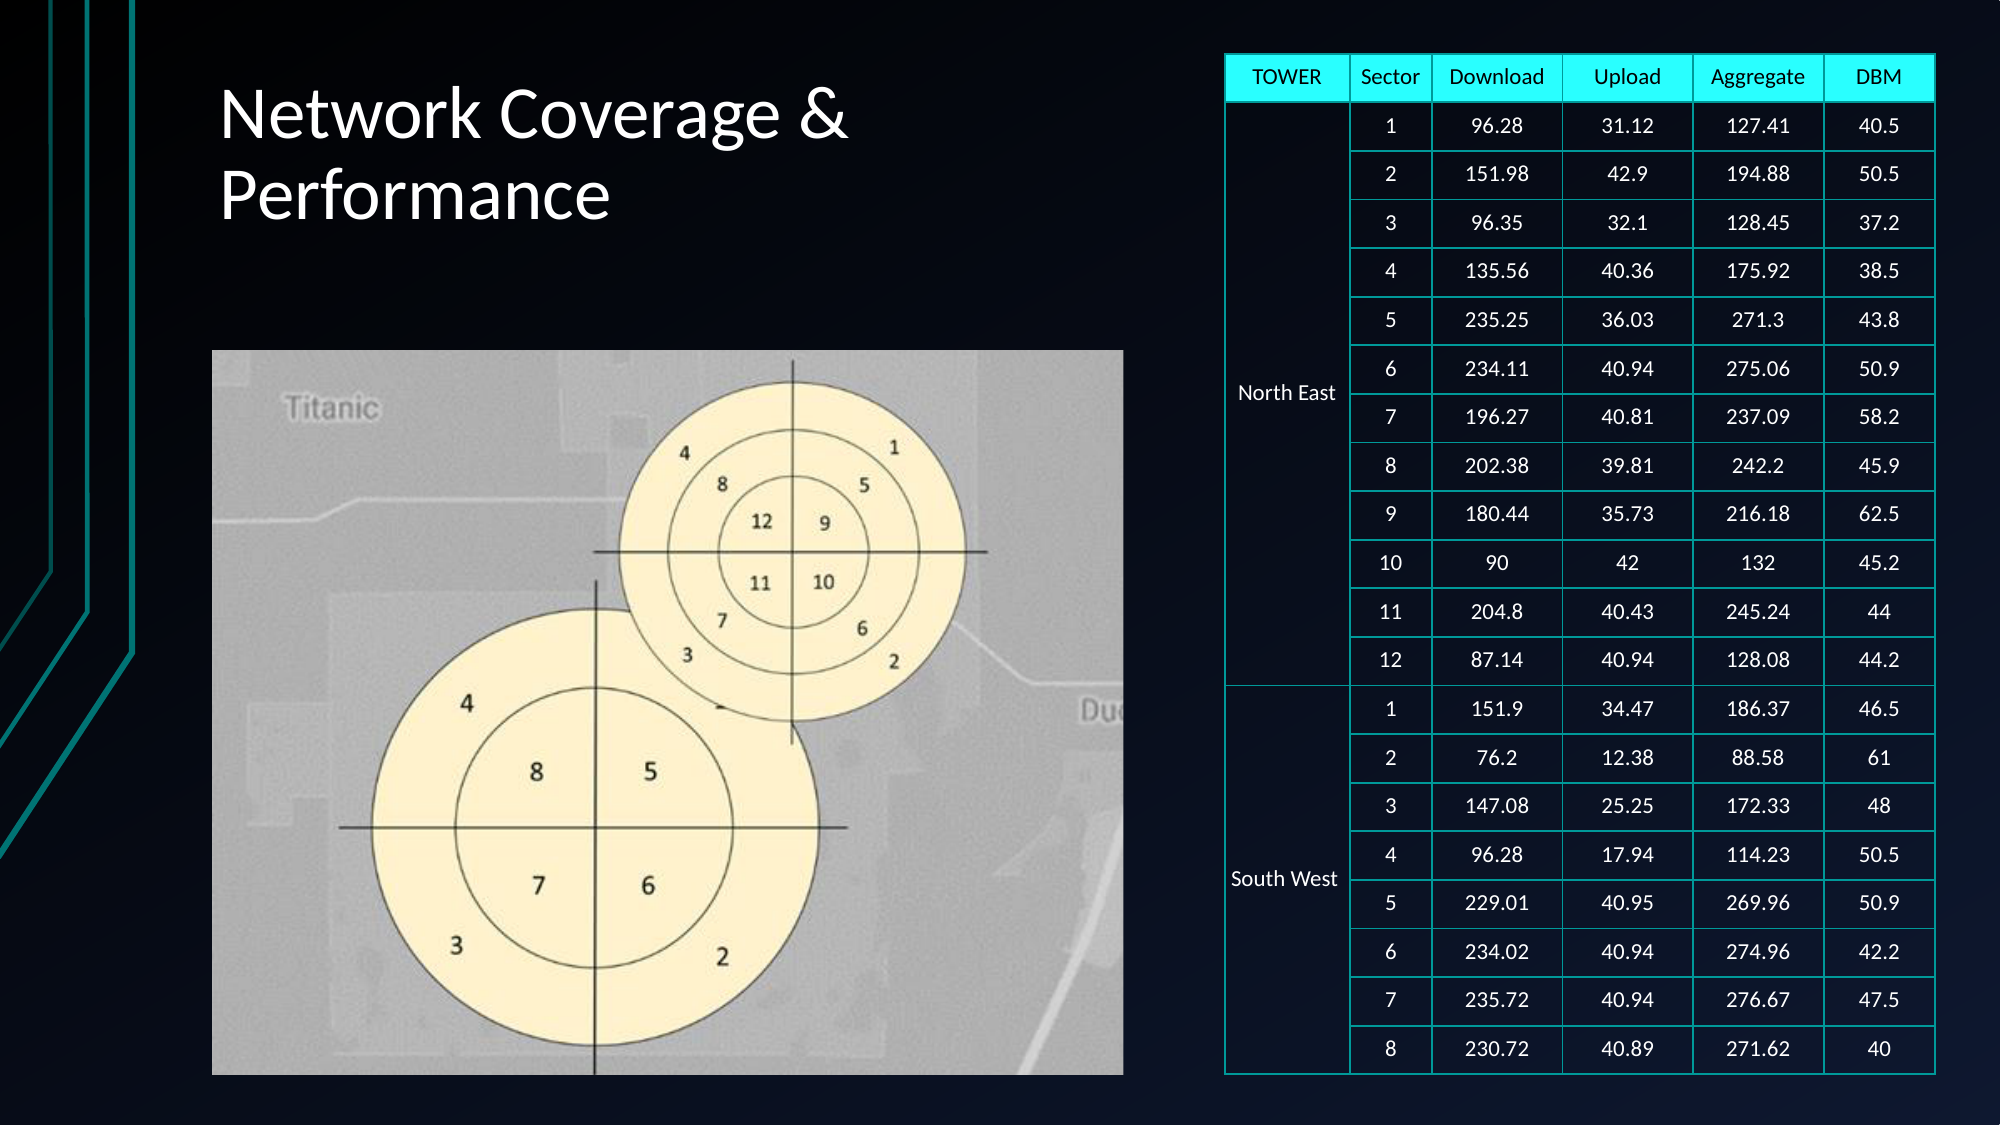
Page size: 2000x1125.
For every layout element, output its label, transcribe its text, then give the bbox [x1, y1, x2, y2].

table_cell 32.1 [1563, 200, 1692, 247]
table_cell 76.2 [1433, 735, 1562, 782]
table_cell 234.02 [1433, 929, 1562, 976]
table_cell 9 [1351, 492, 1431, 539]
table_cell 40.94 [1563, 638, 1692, 685]
table_cell 44.2 [1825, 638, 1934, 685]
table_cell 44 [1825, 589, 1934, 636]
table_header Sector [1351, 55, 1431, 101]
table_cell 2 [1351, 152, 1431, 199]
table_cell 40.89 [1563, 1027, 1692, 1073]
table_cell 31.12 [1563, 103, 1692, 150]
table_cell 10 [1351, 541, 1431, 587]
table_cell 204.8 [1433, 589, 1562, 636]
table_cell 42 [1563, 541, 1692, 587]
table_cell 5 [1351, 881, 1431, 928]
table_cell 87.14 [1433, 638, 1562, 685]
table_cell 90 [1433, 541, 1562, 587]
table_cell 40.94 [1563, 346, 1692, 393]
table_cell 271.62 [1694, 1027, 1823, 1073]
table_cell 186.37 [1694, 686, 1823, 733]
table_header Aggregate [1694, 55, 1823, 101]
table_cell 237.09 [1694, 395, 1823, 442]
table_cell 276.67 [1694, 978, 1823, 1025]
table_cell 6 [1351, 929, 1431, 976]
title Network Coverage & Performance [199, 45, 975, 246]
table_cell 50.5 [1825, 152, 1934, 199]
table_cell 34.47 [1563, 686, 1692, 733]
table_cell 96.28 [1433, 832, 1562, 879]
table_cell 245.24 [1694, 589, 1823, 636]
table_cell 37.2 [1825, 200, 1934, 247]
table_cell 230.72 [1433, 1027, 1562, 1073]
table_header TOWER [1226, 55, 1349, 101]
table_cell 45.9 [1825, 443, 1934, 490]
table_cell 39.81 [1563, 443, 1692, 490]
table_cell 8 [1351, 443, 1431, 490]
table_cell 48 [1825, 784, 1934, 830]
table_cell 17.94 [1563, 832, 1692, 879]
table_cell 42.2 [1825, 929, 1934, 976]
table_cell 43.8 [1825, 298, 1934, 344]
table_cell 202.38 [1433, 443, 1562, 490]
table_cell 114.23 [1694, 832, 1823, 879]
table_cell South West [1226, 686, 1349, 1073]
table_cell 62.5 [1825, 492, 1934, 539]
table_cell 242.2 [1694, 443, 1823, 490]
table_cell 12 [1351, 638, 1431, 685]
table_cell 40.94 [1563, 978, 1692, 1025]
table_cell 274.96 [1694, 929, 1823, 976]
table_cell 2 [1351, 735, 1431, 782]
table_cell 132 [1694, 541, 1823, 587]
table_header DBM [1825, 55, 1934, 101]
table_cell 40 [1825, 1027, 1934, 1073]
table_cell 7 [1351, 395, 1431, 442]
table_cell 58.2 [1825, 395, 1934, 442]
table_cell 40.5 [1825, 103, 1934, 150]
table_cell 127.41 [1694, 103, 1823, 150]
table_cell 275.06 [1694, 346, 1823, 393]
table_cell 128.08 [1694, 638, 1823, 685]
table_cell 6 [1351, 346, 1431, 393]
table_cell 151.98 [1433, 152, 1562, 199]
table_cell North East [1226, 103, 1349, 685]
table_cell 128.45 [1694, 200, 1823, 247]
table_cell 3 [1351, 784, 1431, 830]
table_cell 50.9 [1825, 881, 1934, 928]
table_cell 216.18 [1694, 492, 1823, 539]
table_cell 25.25 [1563, 784, 1692, 830]
table_cell 229.01 [1433, 881, 1562, 928]
table_cell 196.27 [1433, 395, 1562, 442]
table_cell 135.56 [1433, 249, 1562, 296]
table_cell 180.44 [1433, 492, 1562, 539]
table_cell 45.2 [1825, 541, 1934, 587]
table_cell 8 [1351, 1027, 1431, 1073]
table_header Upload [1563, 55, 1692, 101]
table_cell 96.28 [1433, 103, 1562, 150]
table_cell 1 [1351, 686, 1431, 733]
table_cell 50.9 [1825, 346, 1934, 393]
table_cell 40.81 [1563, 395, 1692, 442]
table_cell 7 [1351, 978, 1431, 1025]
table_cell 36.03 [1563, 298, 1692, 344]
table_cell 151.9 [1433, 686, 1562, 733]
table_cell 235.72 [1433, 978, 1562, 1025]
table_cell 4 [1351, 832, 1431, 879]
table_cell 3 [1351, 200, 1431, 247]
table_cell 175.92 [1694, 249, 1823, 296]
table_cell 50.5 [1825, 832, 1934, 879]
table_cell 40.95 [1563, 881, 1692, 928]
table_cell 40.94 [1563, 929, 1692, 976]
table_cell 96.35 [1433, 200, 1562, 247]
table_cell 5 [1351, 298, 1431, 344]
table_cell 88.58 [1694, 735, 1823, 782]
table_header Download [1433, 55, 1562, 101]
table_cell 11 [1351, 589, 1431, 636]
table_cell 271.3 [1694, 298, 1823, 344]
table_cell 1 [1351, 103, 1431, 150]
table_cell 61 [1825, 735, 1934, 782]
table_cell 269.96 [1694, 881, 1823, 928]
table_cell 38.5 [1825, 249, 1934, 296]
table_cell 194.88 [1694, 152, 1823, 199]
table_cell 40.43 [1563, 589, 1692, 636]
table_cell 235.25 [1433, 298, 1562, 344]
table_cell 46.5 [1825, 686, 1934, 733]
table_cell 147.08 [1433, 784, 1562, 830]
table_cell 35.73 [1563, 492, 1692, 539]
picture [211, 349, 1124, 1076]
table_cell 234.11 [1433, 346, 1562, 393]
table_cell 172.33 [1694, 784, 1823, 830]
table_cell 4 [1351, 249, 1431, 296]
table_cell 42.9 [1563, 152, 1692, 199]
table_cell 47.5 [1825, 978, 1934, 1025]
table_cell 12.38 [1563, 735, 1692, 782]
table_cell 40.36 [1563, 249, 1692, 296]
